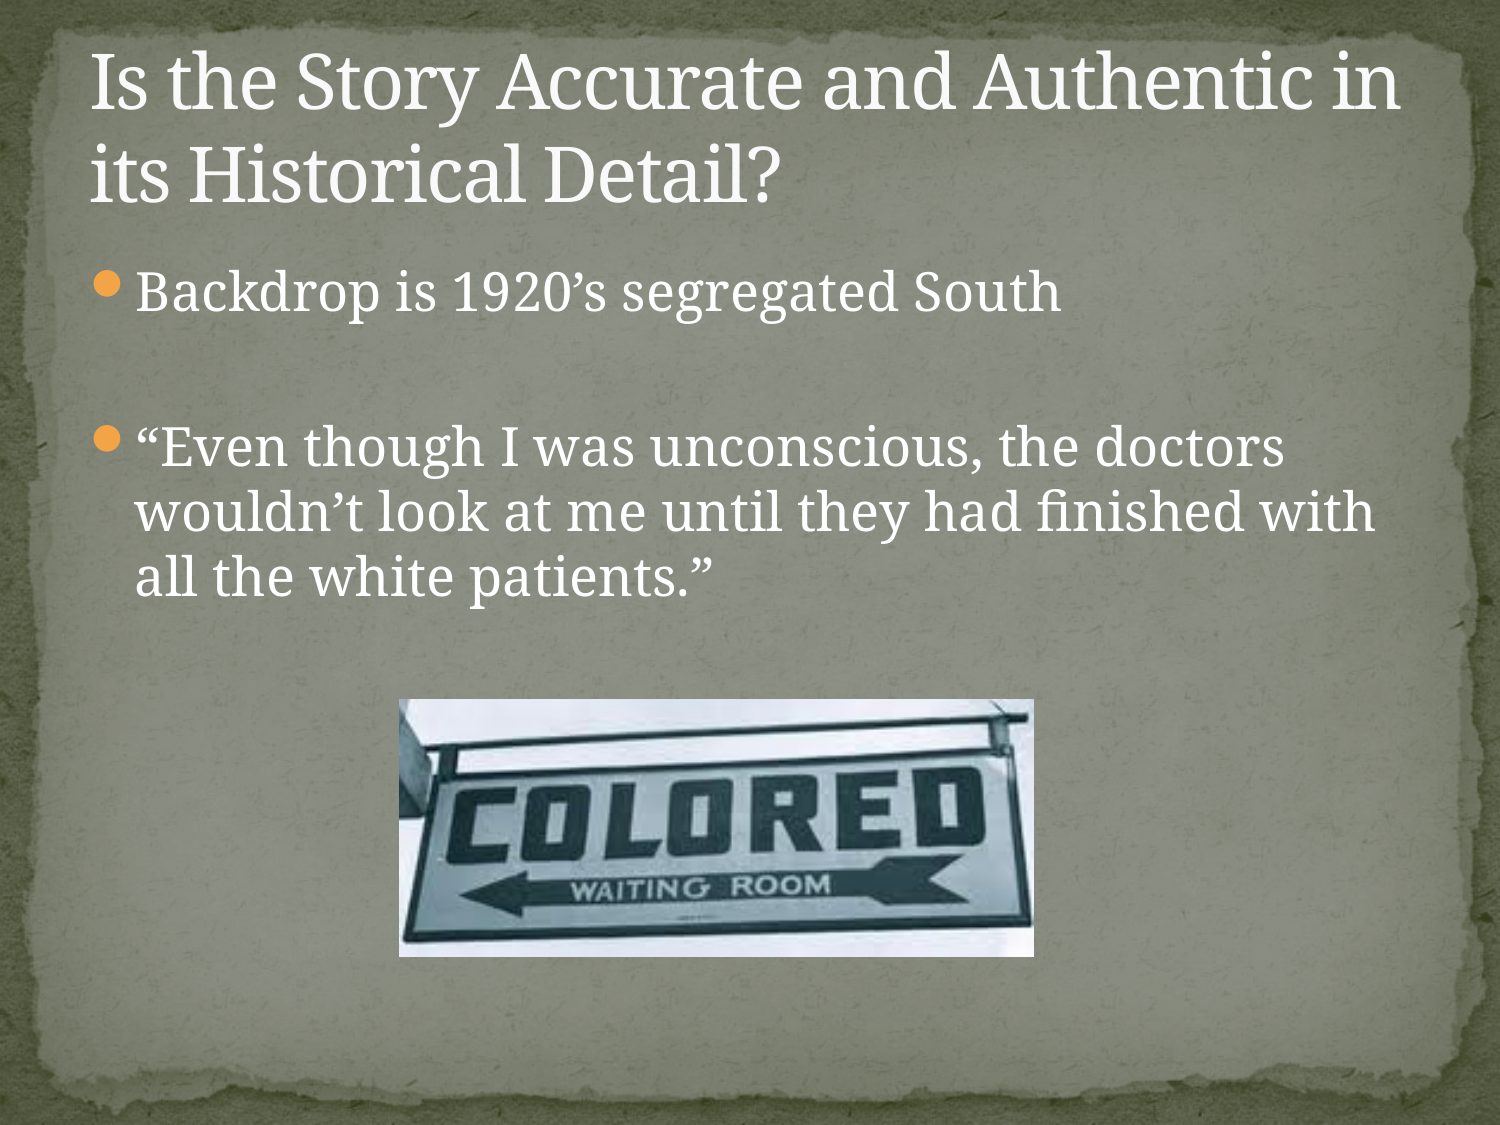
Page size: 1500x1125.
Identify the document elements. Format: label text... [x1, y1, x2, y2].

list Backdrop is 1920’s segregated South “Even though I was unconscious, the doctors wouldn’t look at me until they had finished with all the white patients.” [75, 249, 1425, 1000]
picture [399, 699, 1034, 957]
title Is the Story Accurate and Authentic in its Historical Detail? [74, 24, 1425, 225]
